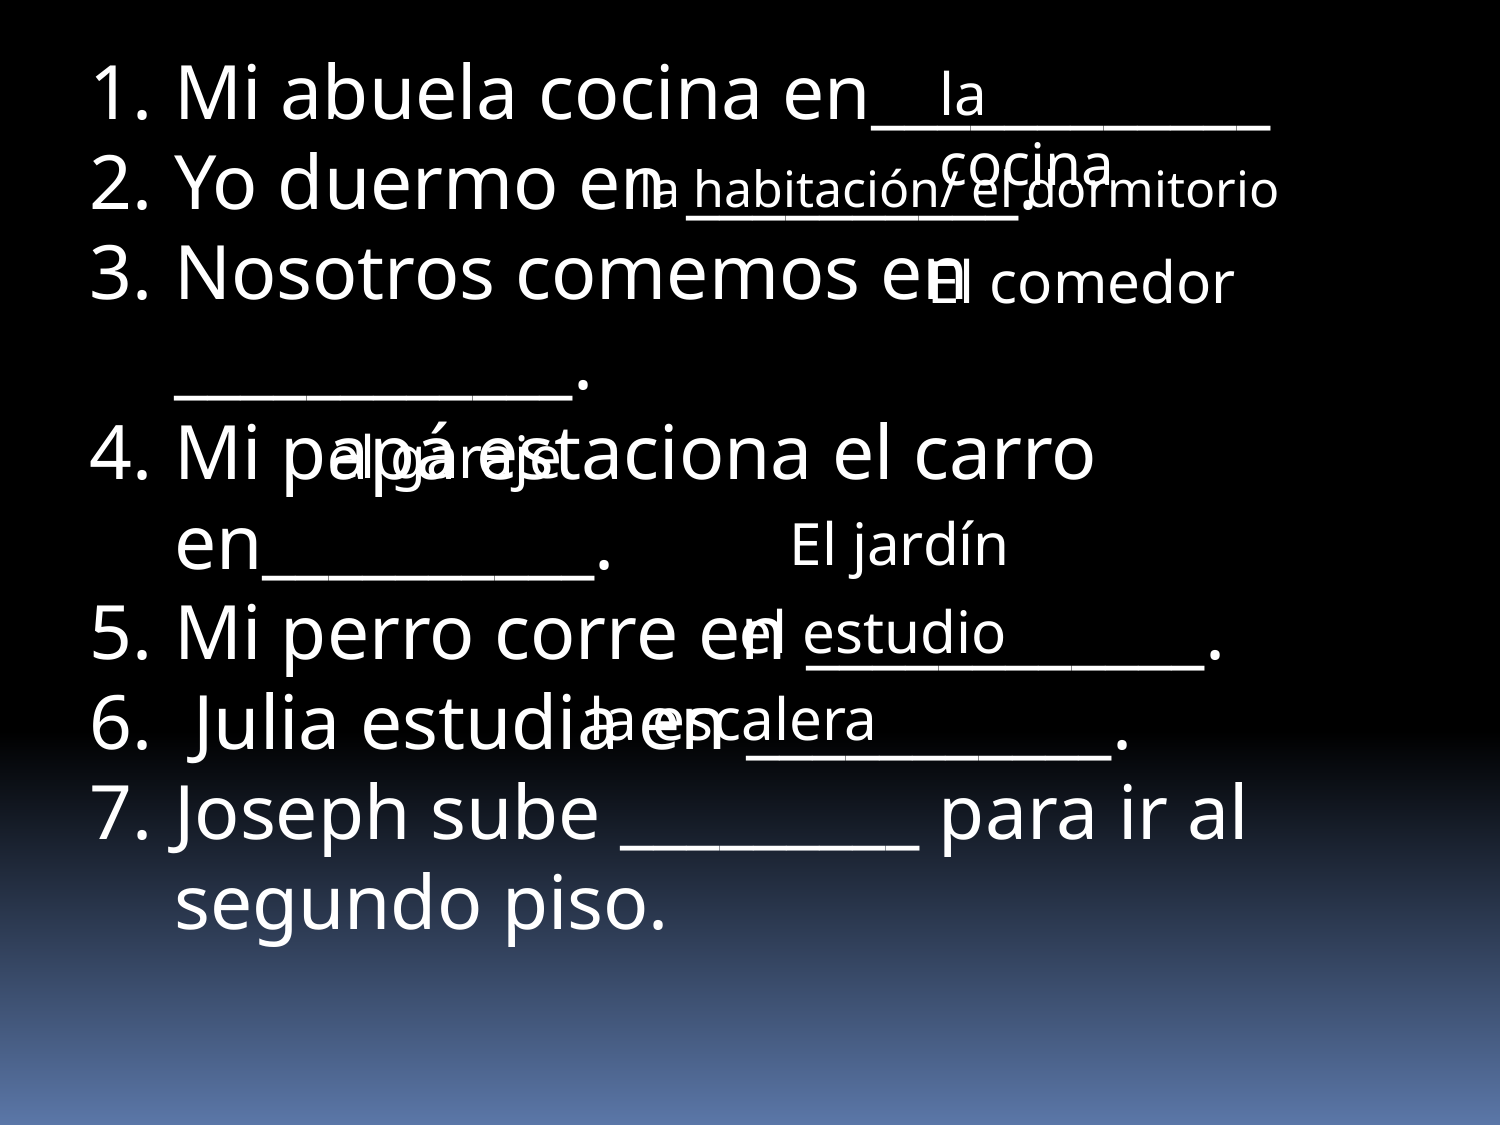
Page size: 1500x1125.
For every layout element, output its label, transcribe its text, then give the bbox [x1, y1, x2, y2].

text_box Mi abuela cocina en____________ Yo duermo en __________. Nosotros comemos en ____________. Mi papá estaciona el carro en__________. Mi perro corre en ____________. Julia estudia en ___________. Joseph sube _________ para ir al segundo piso. [75, 37, 1400, 953]
text_box la escalera [575, 675, 1050, 760]
text_box El comedor [912, 237, 1500, 323]
text_box el estudio [725, 587, 1075, 673]
text_box la habitación/ el dormitorio [624, 149, 1375, 225]
text_box el garaje [312, 412, 738, 498]
text_box El jardín [774, 500, 1150, 585]
text_box la cocina [924, 49, 1188, 149]
